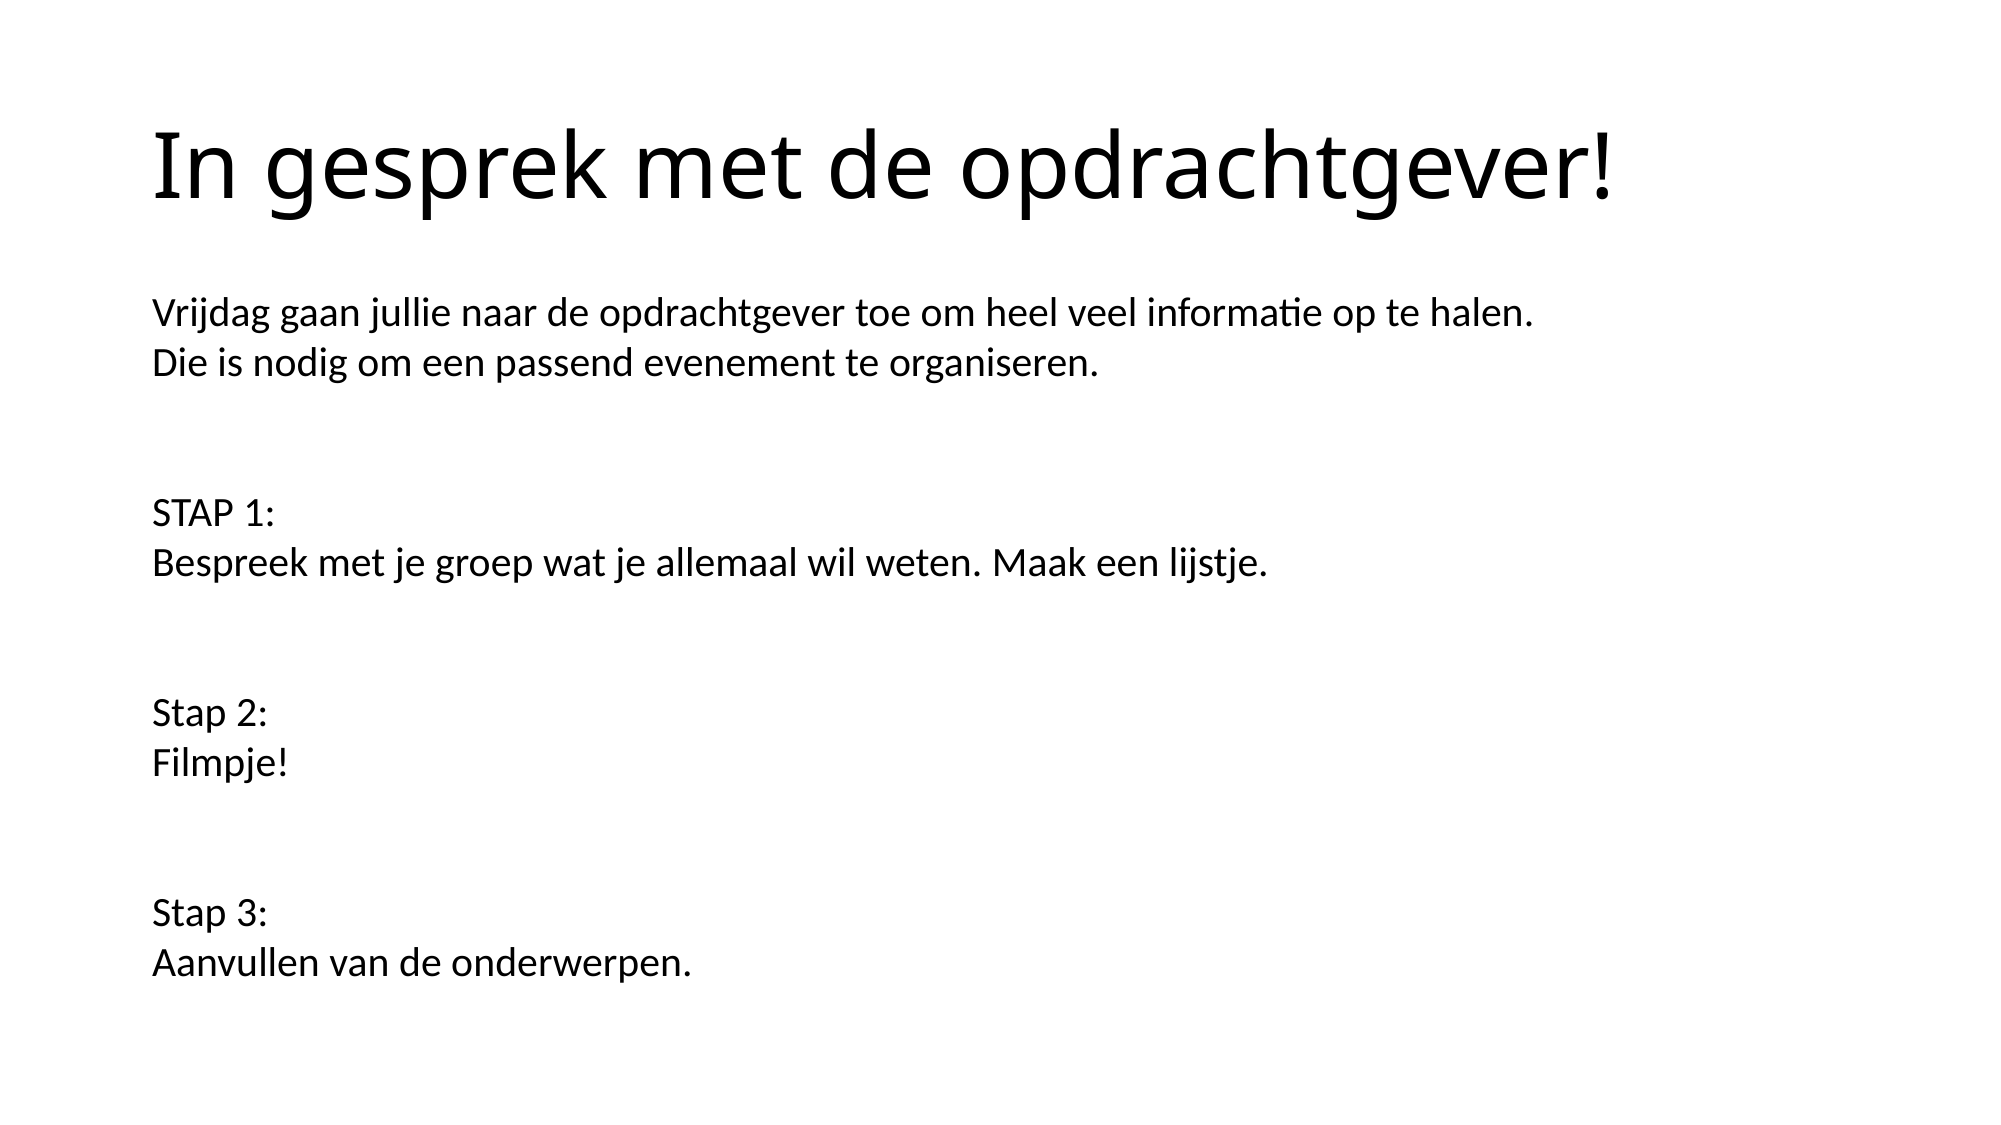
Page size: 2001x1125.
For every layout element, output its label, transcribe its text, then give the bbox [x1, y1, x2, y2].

text_box Vrijdag gaan jullie naar de opdrachtgever toe om heel veel informatie op te halen. Die is nodig om een passend evenement te organiseren. STAP 1: Bespreek met je groep wat je allemaal wil weten. Maak een lijstje. Stap 2: Filmpje! Stap 3: Aanvullen van de onderwerpen. [137, 277, 1568, 993]
title In gesprek met de opdrachtgever! [137, 59, 1863, 278]
